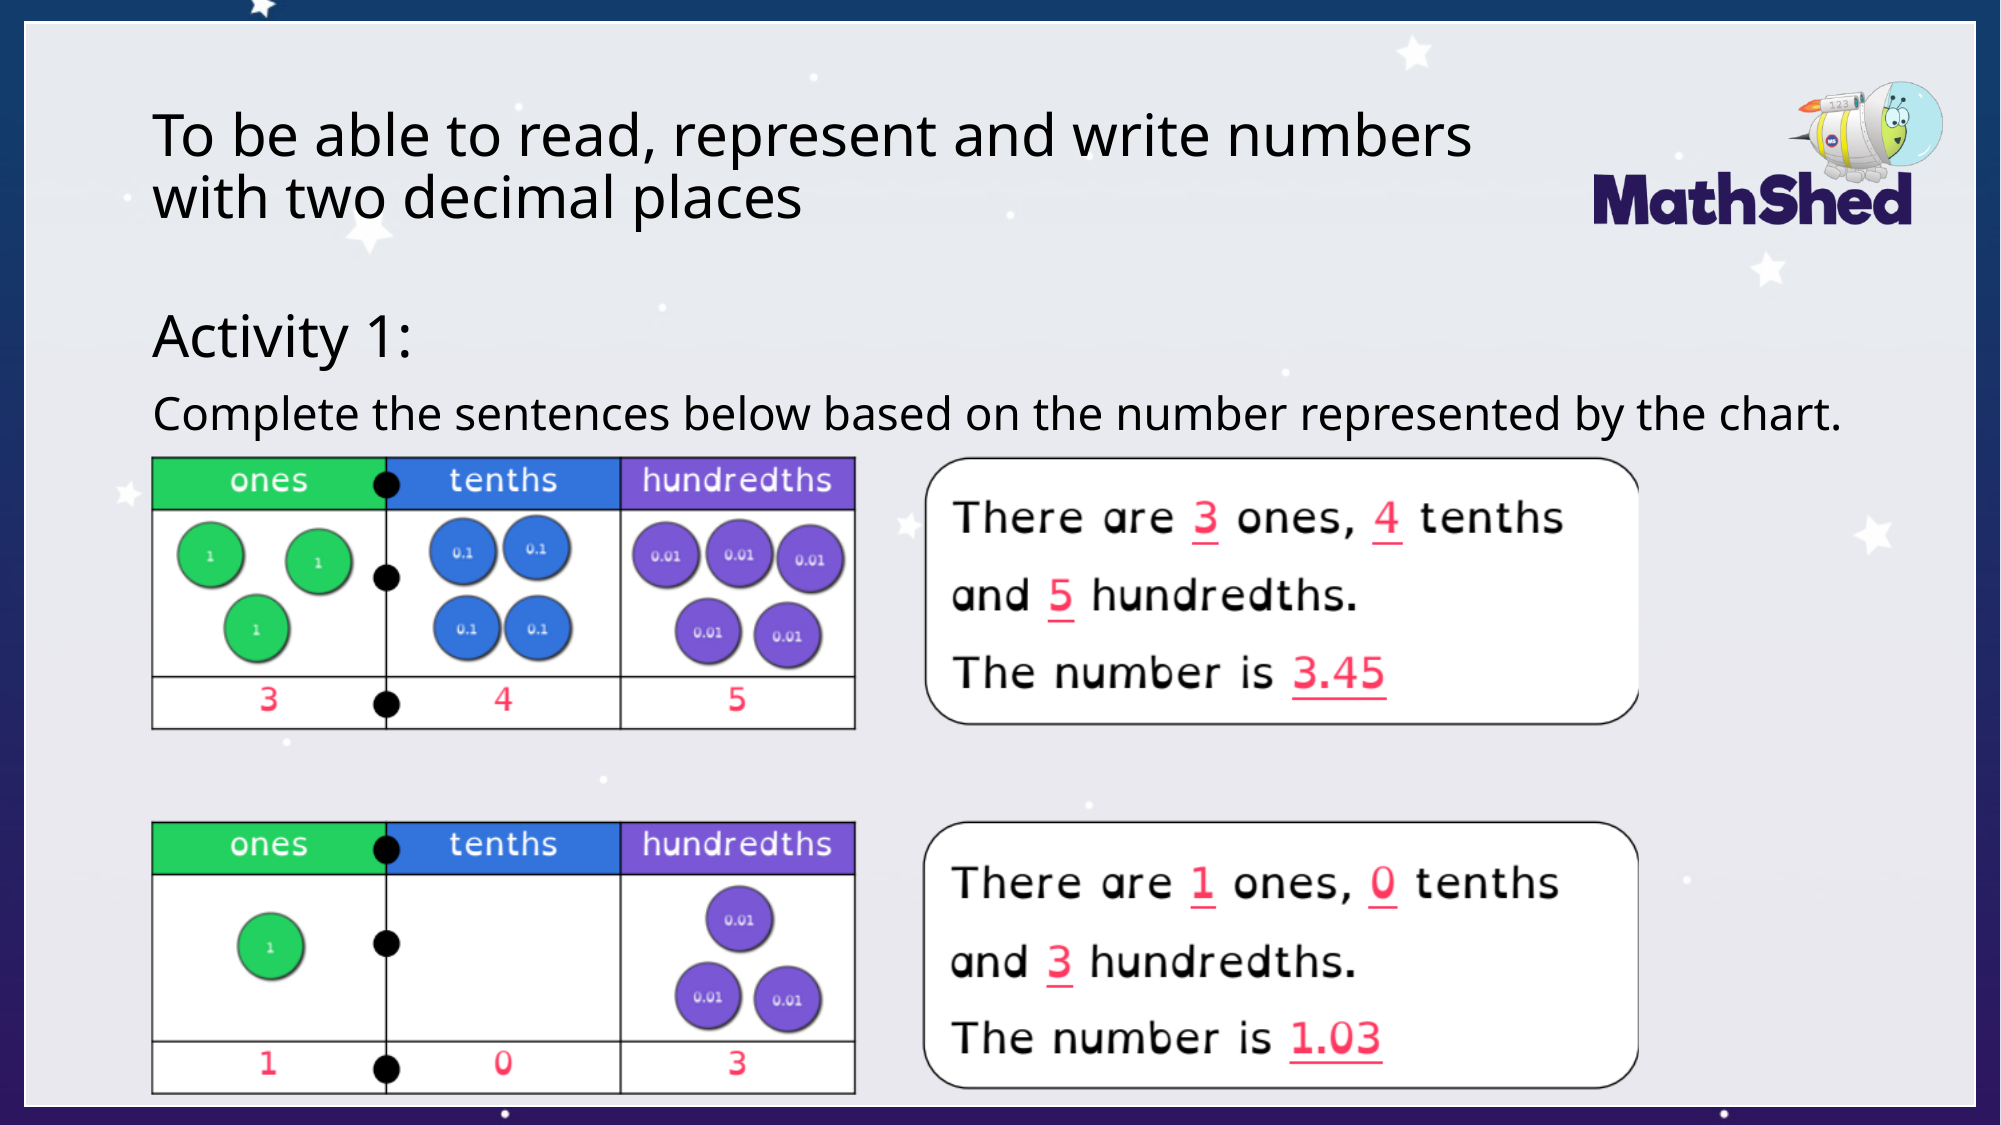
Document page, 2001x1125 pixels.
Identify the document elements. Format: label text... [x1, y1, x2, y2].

list Activity 1: Complete the sentences below based on the number represented by the chart. [137, 299, 1863, 1014]
title To be able to read, represent and write numbers with two decimal places [137, 59, 1578, 278]
picture [0, 0, 2001, 1125]
